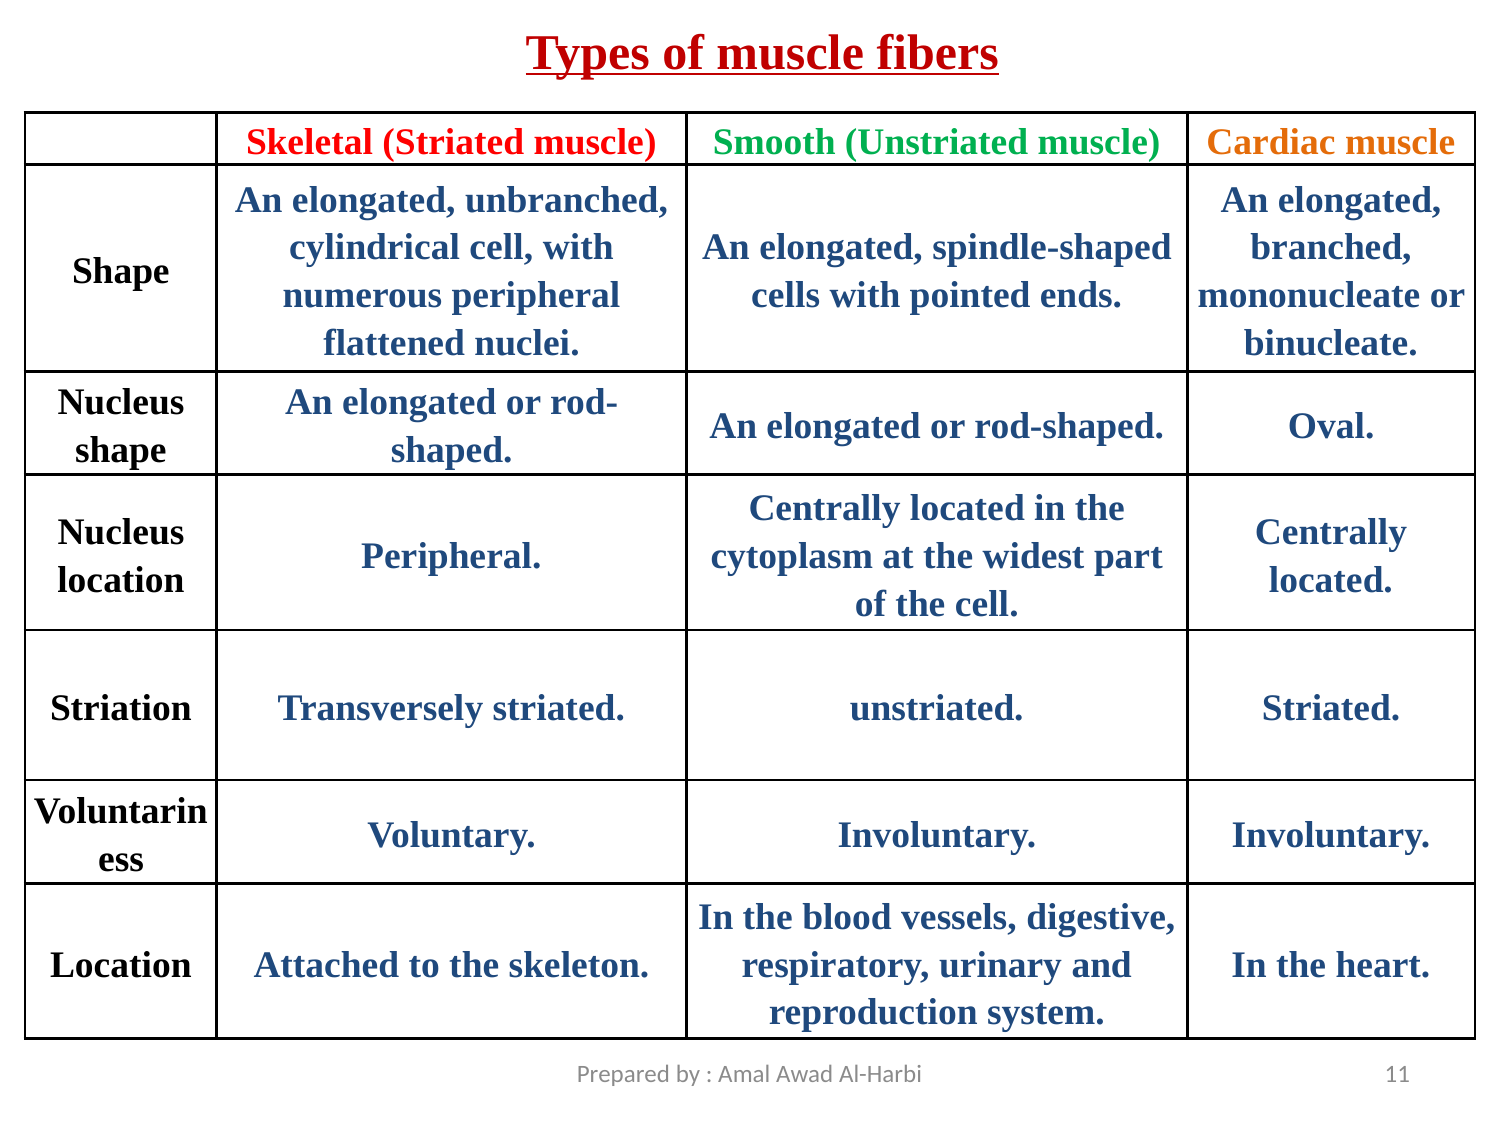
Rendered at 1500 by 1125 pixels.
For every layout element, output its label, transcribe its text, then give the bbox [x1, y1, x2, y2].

table_cell Nucleus location [26, 476, 215, 629]
table_cell Centrally located. [1189, 476, 1474, 629]
table_cell unstriated. [688, 631, 1186, 779]
table_cell Voluntary. [218, 781, 685, 882]
table_cell In the heart. [1189, 885, 1474, 1037]
text_box Types of muscle fibers [499, 12, 1025, 87]
table_cell Involuntary. [688, 781, 1186, 882]
table_cell An elongated, unbranched, cylindrical cell, with numerous peripheral flattened nuclei. [218, 166, 685, 370]
table_cell Striated. [1189, 631, 1474, 779]
table_cell Peripheral. [218, 476, 685, 629]
table_cell In the blood vessels, digestive, respiratory, urinary and reproduction system. [688, 885, 1186, 1037]
table_header Smooth (Unstriated muscle) [688, 114, 1186, 163]
table_cell Voluntariness [26, 781, 215, 882]
footer Prepared by : Amal Awad Al-Harbi [512, 1042, 988, 1103]
table_cell An elongated or rod-shaped. [688, 373, 1186, 473]
table_header Skeletal (Striated muscle) [218, 114, 685, 163]
table_cell Attached to the skeleton. [218, 885, 685, 1037]
table_cell Involuntary. [1189, 781, 1474, 882]
table_cell An elongated, spindle-shaped cells with pointed ends. [688, 166, 1186, 370]
table_cell An elongated or rod-shaped. [218, 373, 685, 473]
table_cell Centrally located in the cytoplasm at the widest part of the cell. [688, 476, 1186, 629]
slide_number 11 [1074, 1042, 1425, 1103]
table_cell An elongated, branched, mononucleate or binucleate. [1189, 166, 1474, 370]
table_cell Striation [26, 631, 215, 779]
table_cell Shape [26, 166, 215, 370]
table_cell Transversely striated. [218, 631, 685, 779]
table_cell Location [26, 885, 215, 1037]
table_cell Nucleus shape [26, 373, 215, 473]
table_header Cardiac muscle [1189, 114, 1474, 163]
table_header [26, 114, 215, 163]
table_cell Oval. [1189, 373, 1474, 473]
